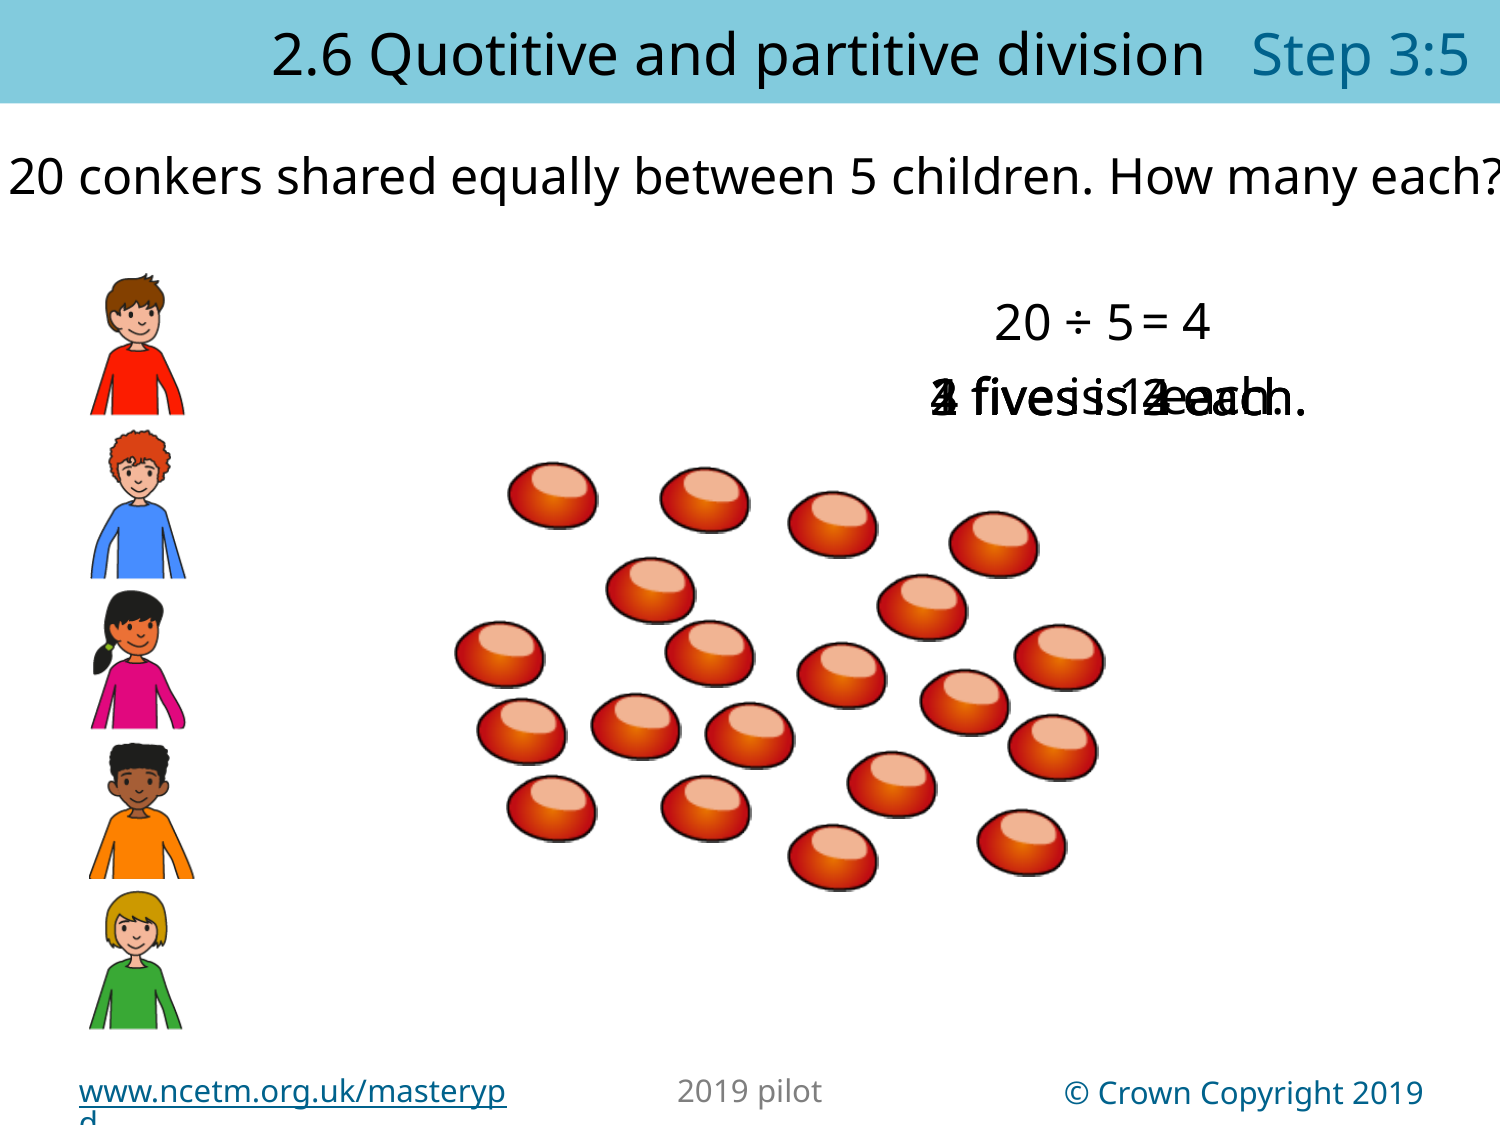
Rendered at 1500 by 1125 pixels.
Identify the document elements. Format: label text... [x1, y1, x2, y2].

picture [658, 465, 751, 535]
picture [507, 461, 600, 530]
text_box 4 fives is 4 each. [915, 357, 1324, 433]
picture [659, 774, 752, 843]
text_box 20 ÷ 5 [980, 283, 1126, 357]
picture [506, 774, 598, 843]
picture [88, 273, 219, 1054]
picture [787, 823, 879, 892]
picture [590, 692, 682, 761]
picture [476, 697, 569, 766]
text_box 20 conkers shared equally between 5 children. How many each? [0, 137, 1500, 212]
picture [919, 667, 1099, 783]
list 2.6 Quotitive and partitive division Step 3:5 [0, 0, 1500, 104]
picture [454, 620, 546, 689]
picture [604, 556, 757, 688]
text_box = 4 [1126, 282, 1227, 357]
picture [846, 750, 939, 819]
picture [704, 510, 1040, 770]
picture [975, 808, 1068, 877]
picture [787, 490, 879, 560]
picture [1013, 623, 1106, 692]
